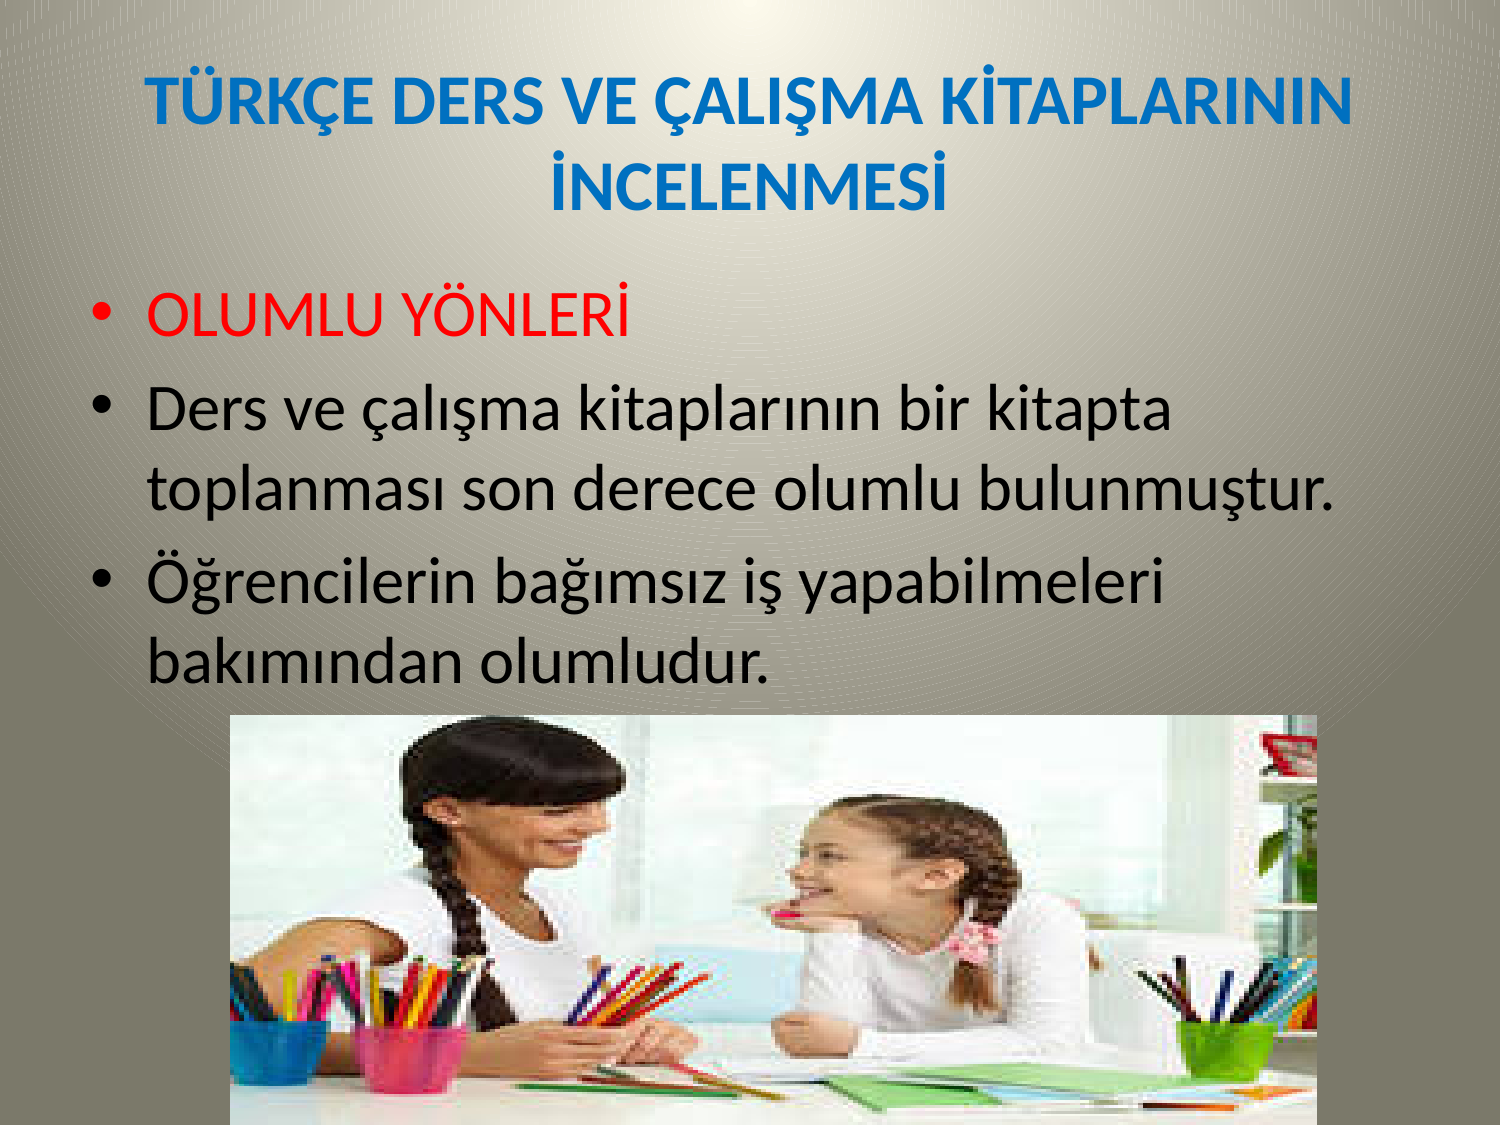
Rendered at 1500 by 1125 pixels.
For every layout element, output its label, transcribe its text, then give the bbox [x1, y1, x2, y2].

list OLUMLU YÖNLERİ Ders ve çalışma kitaplarının bir kitapta toplanması son derece olumlu bulunmuştur. Öğrencilerin bağımsız iş yapabilmeleri bakımından olumludur. [75, 262, 1425, 1005]
picture [240, 1038, 267, 1042]
picture [229, 715, 1318, 1125]
title TÜRKÇE DERS VE ÇALIŞMA KİTAPLARININ İNCELENMESİ [75, 45, 1425, 233]
